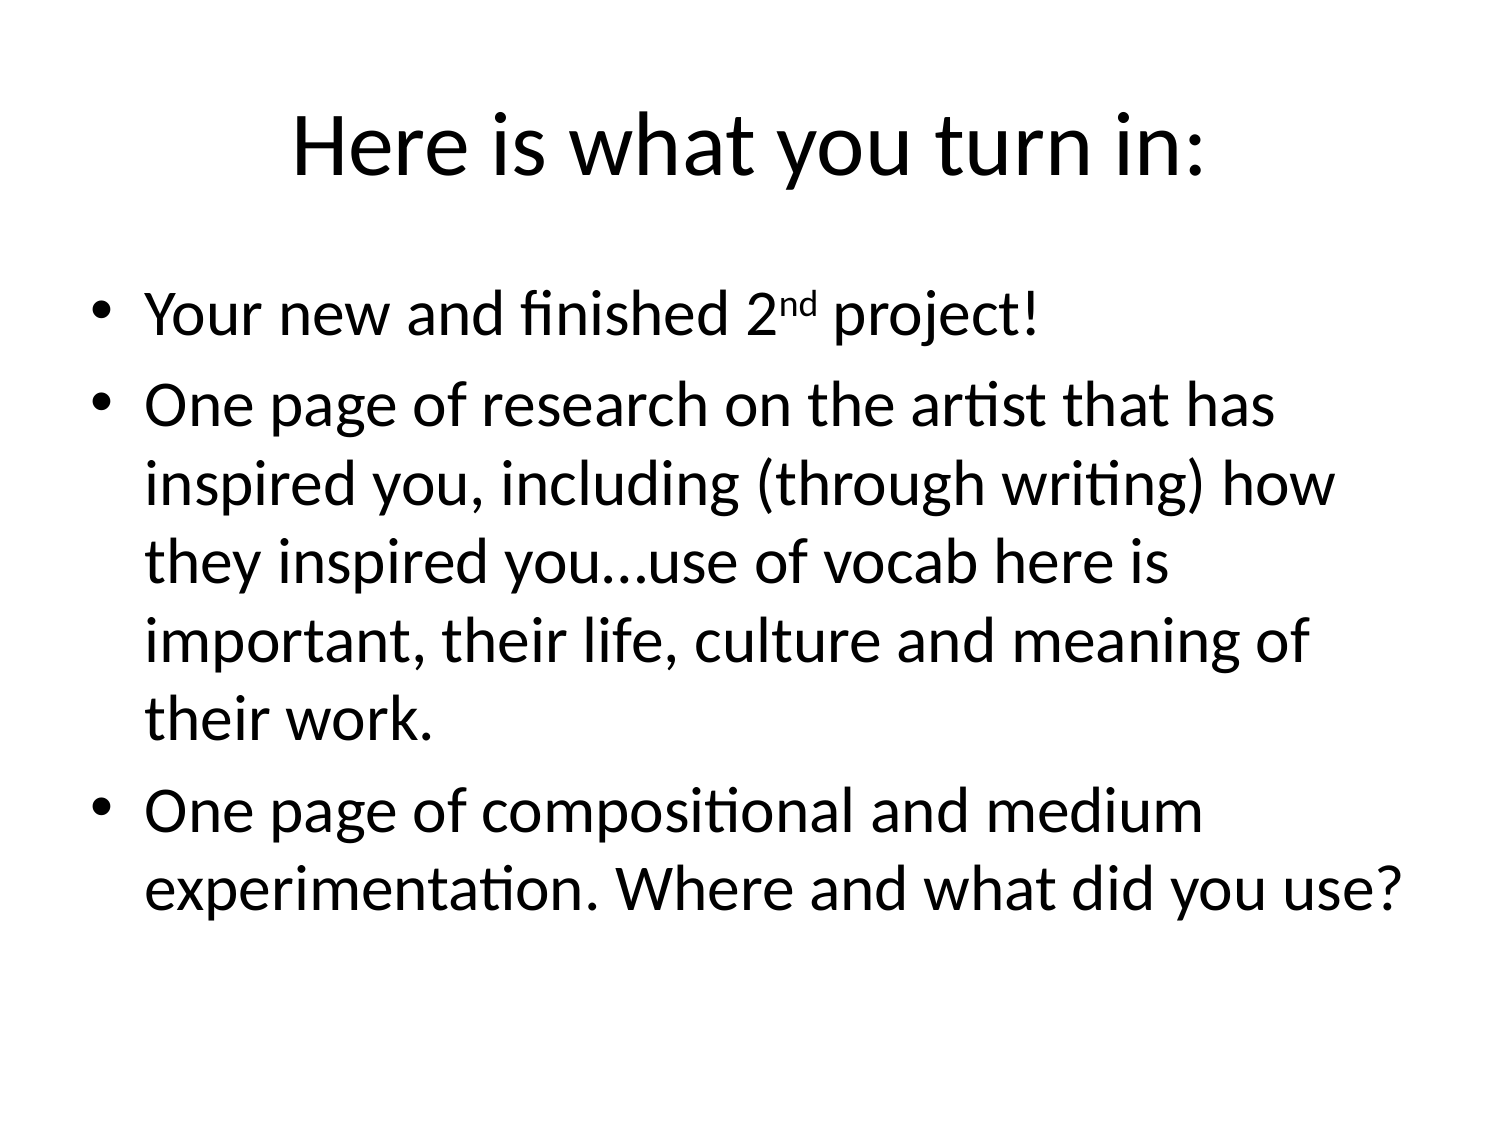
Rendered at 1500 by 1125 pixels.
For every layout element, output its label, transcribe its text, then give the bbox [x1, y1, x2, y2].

list Your new and finished 2nd project! One page of research on the artist that has inspired you, including (through writing) how they inspired you…use of vocab here is important, their life, culture and meaning of their work. One page of compositional and medium experimentation. Where and what did you use? [75, 262, 1425, 1005]
title Here is what you turn in: [75, 45, 1425, 233]
